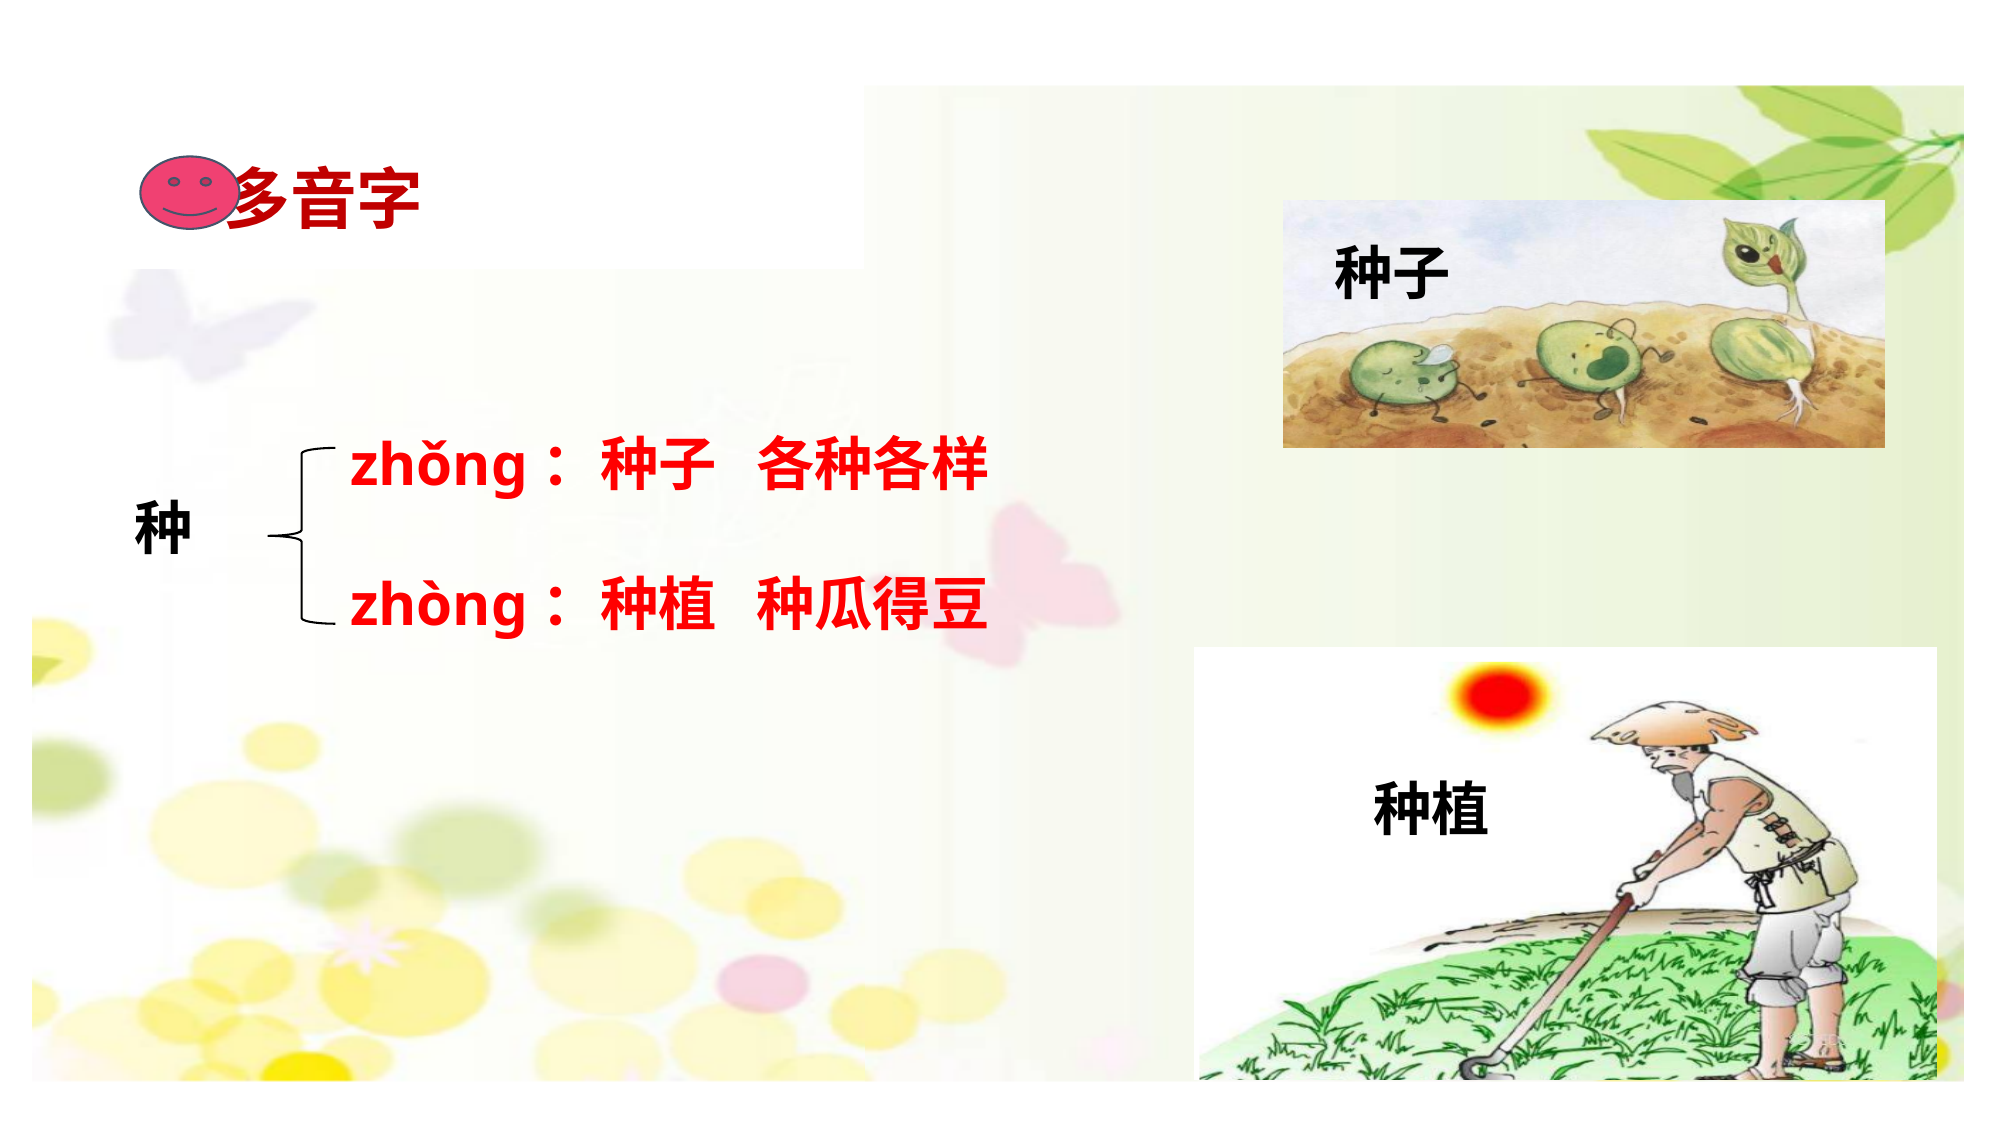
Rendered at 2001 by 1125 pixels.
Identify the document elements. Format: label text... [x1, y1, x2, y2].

list 多音字 [95, 158, 864, 231]
picture [32, 84, 1964, 1093]
text_box [140, 156, 240, 229]
